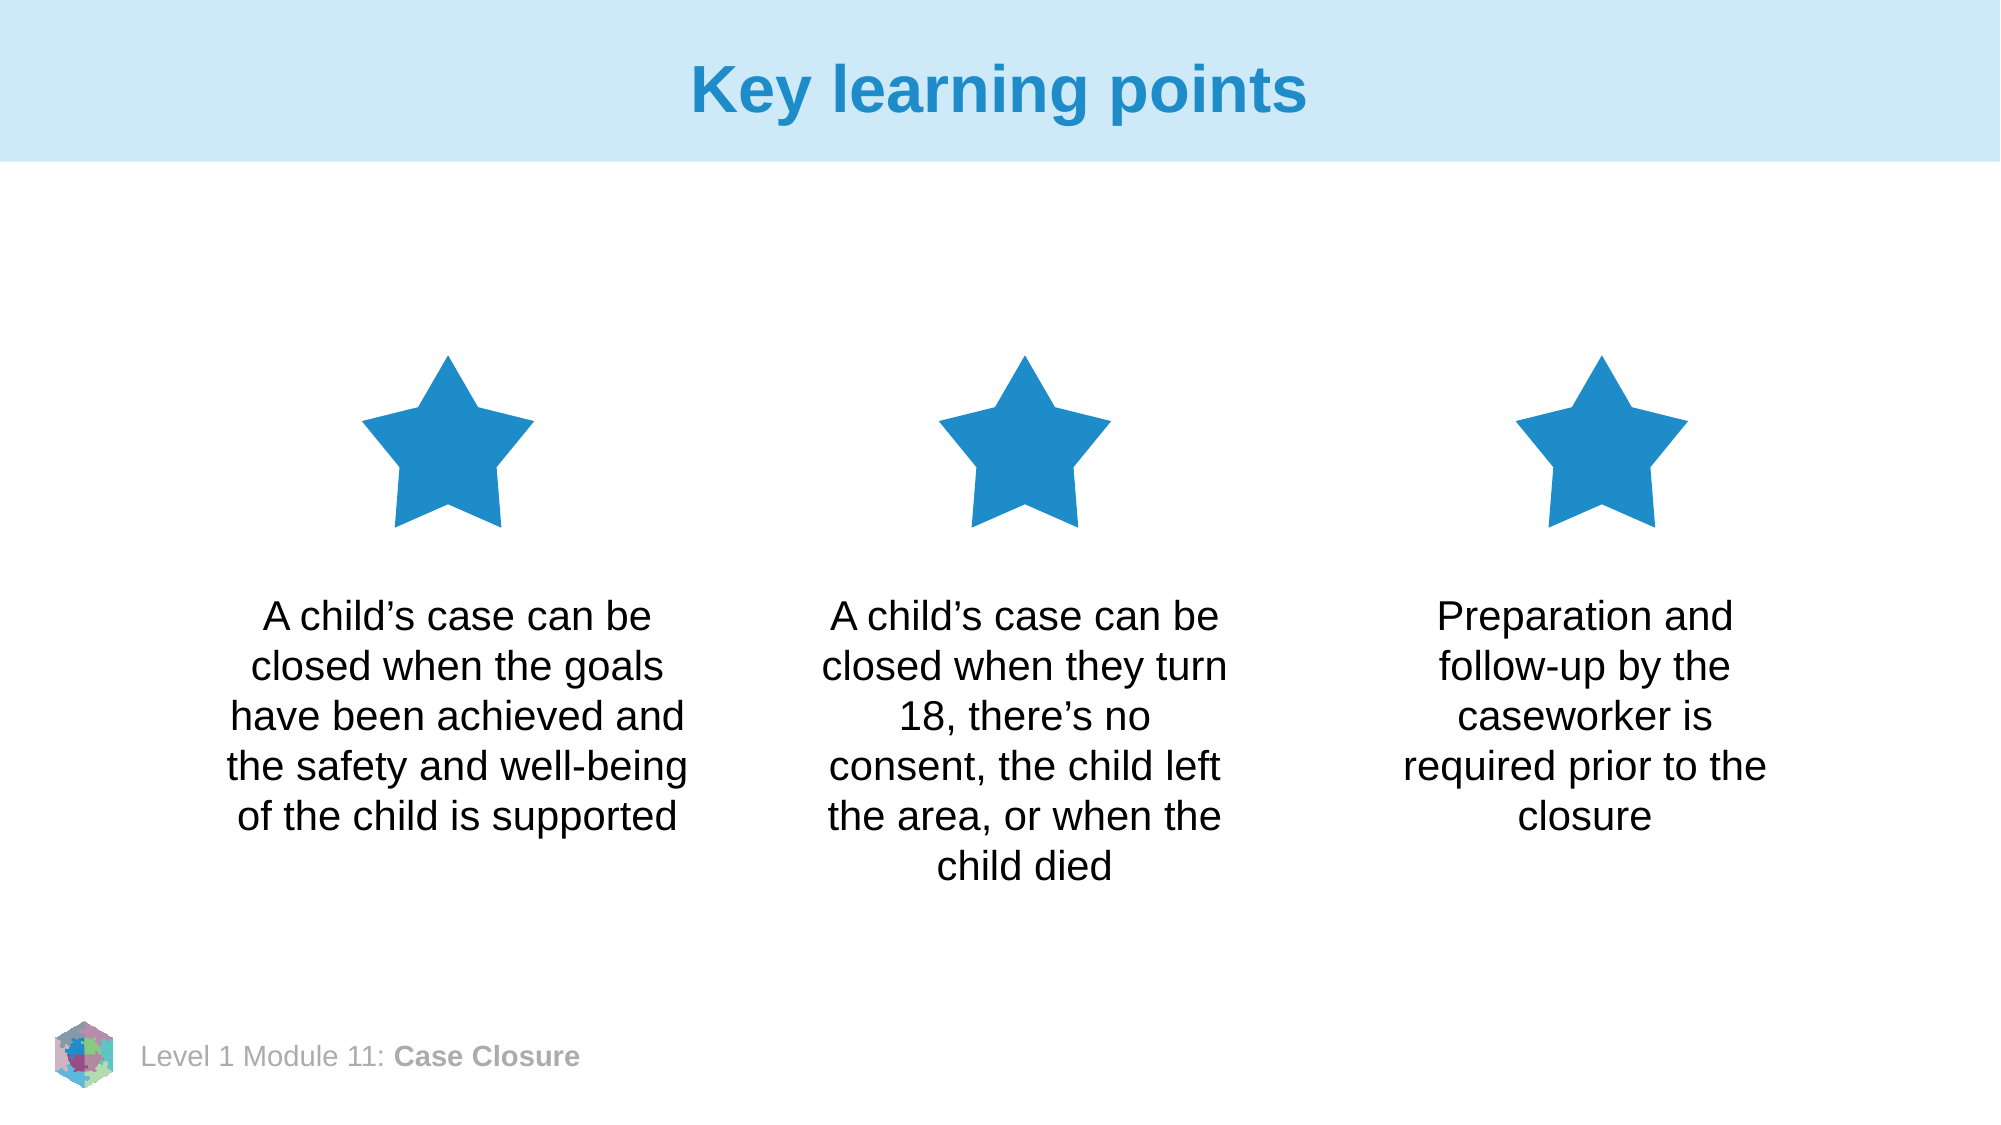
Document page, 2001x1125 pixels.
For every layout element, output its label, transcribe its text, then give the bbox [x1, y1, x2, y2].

text_box Preparation and follow-up by the caseworker is required prior to the closure [1359, 581, 1811, 847]
picture [55, 1021, 113, 1088]
text_box A child’s case can be closed when the goals have been achieved and the safety and well-being of the child is supported [197, 581, 718, 847]
text_box [361, 355, 535, 528]
text_box [938, 355, 1112, 528]
text_box [1515, 355, 1689, 528]
title Key learning points [137, 19, 1863, 163]
text_box A child’s case can be closed when they turn 18, there’s no consent, the child left the area, or when the child died [799, 580, 1251, 897]
